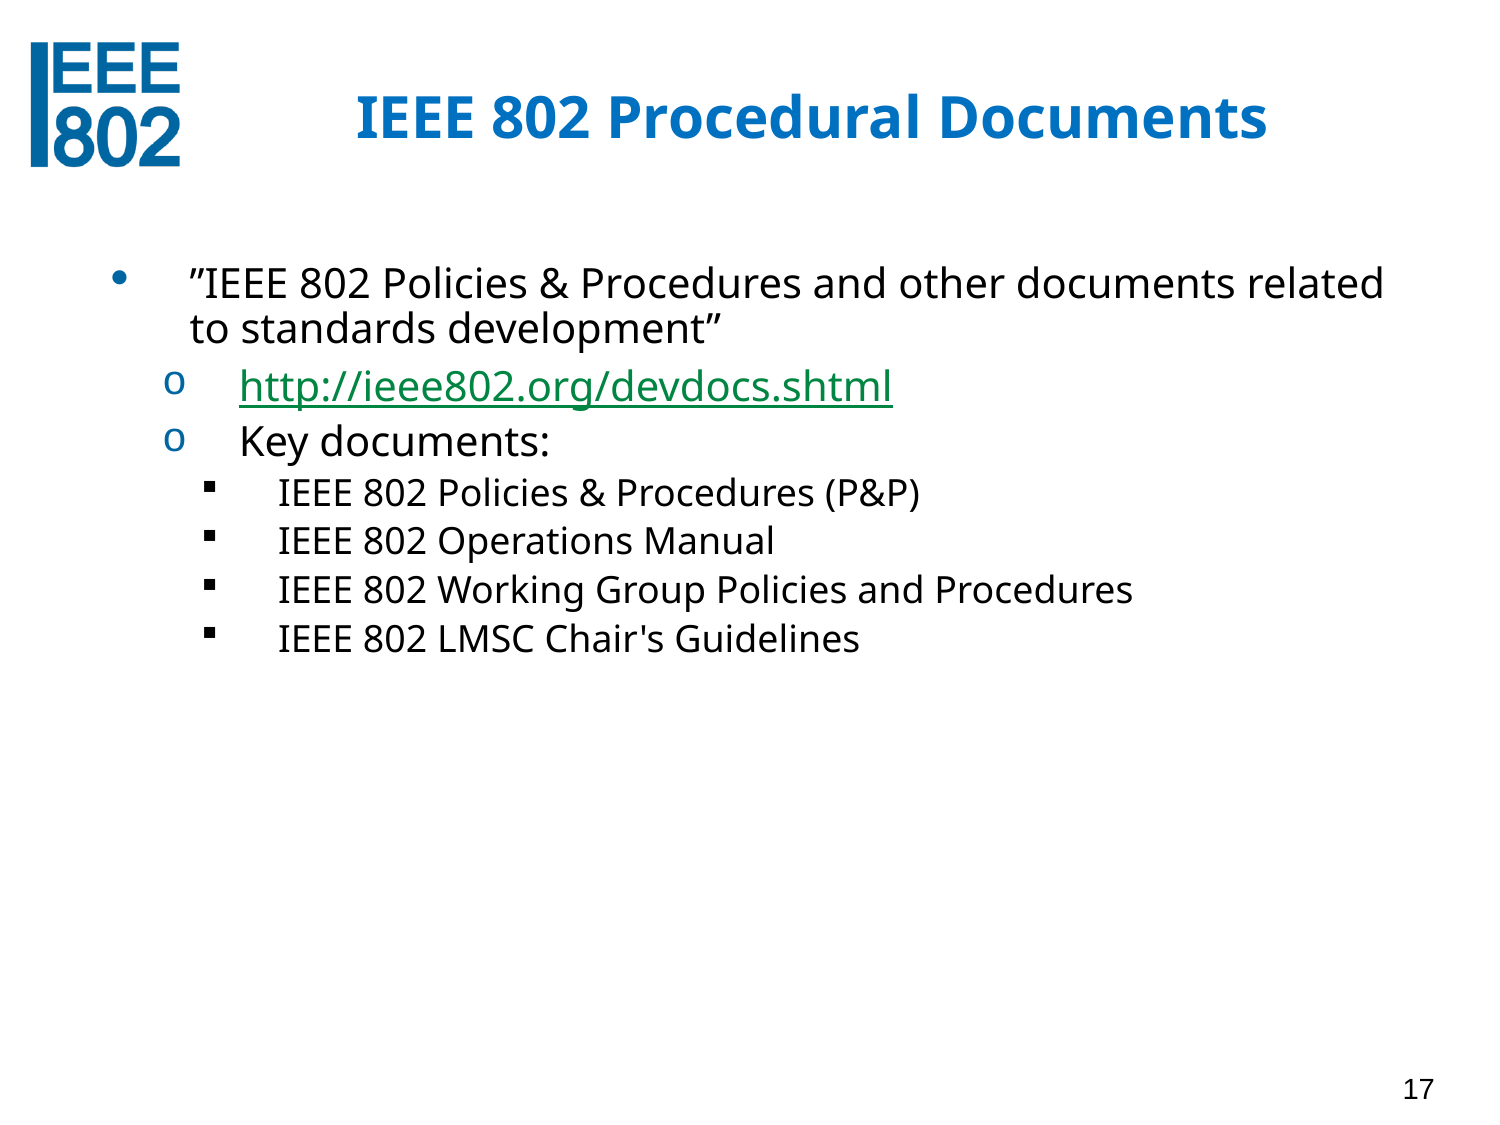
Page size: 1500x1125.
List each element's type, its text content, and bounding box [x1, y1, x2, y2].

title IEEE 802 Procedural Documents [212, 64, 1413, 151]
text_box [50, 262, 1500, 1005]
picture [22, 21, 188, 188]
text_box [212, 45, 1425, 233]
slide_number 17 [1387, 1062, 1460, 1101]
list ”IEEE 802 Policies & Procedures and other documents related to standards development” http://ieee802.org/devdocs.shtml Key documents: IEEE 802 Policies & Procedures (P&P) IEEE 802 Operations Manual IEEE 802 Working Group Policies and Procedures IEEE 802 LMSC Chair's Guidelines [112, 262, 1388, 976]
